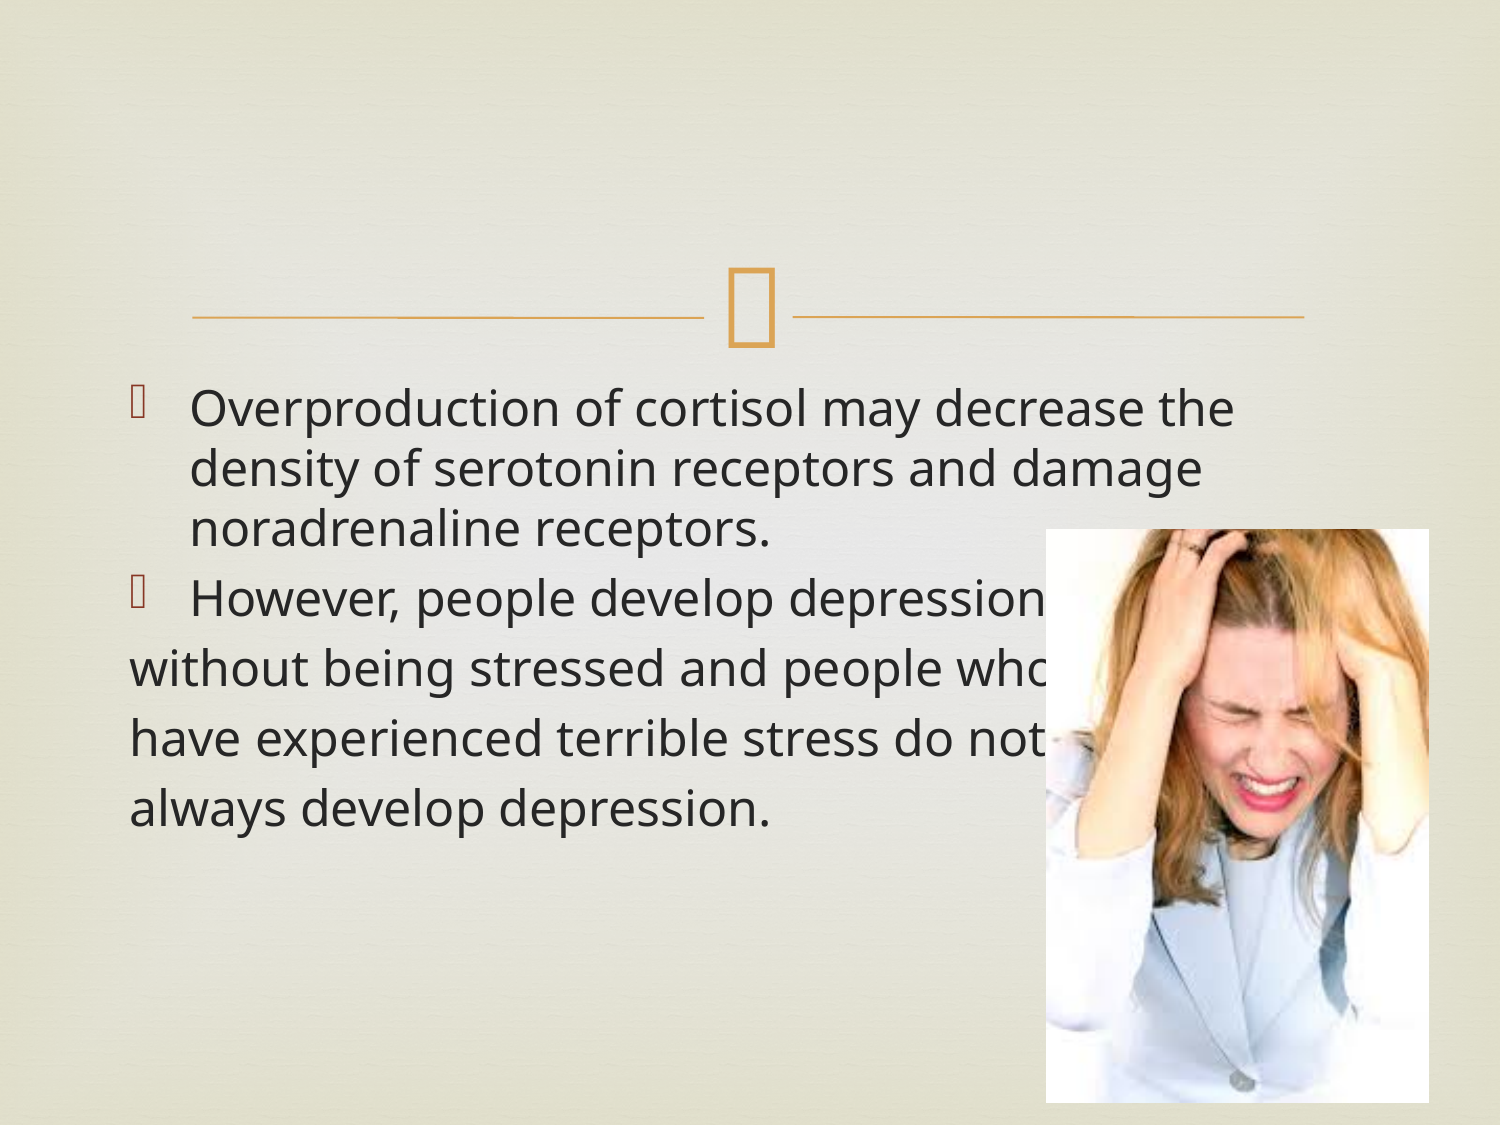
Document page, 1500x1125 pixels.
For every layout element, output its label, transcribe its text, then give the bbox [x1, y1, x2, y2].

picture [1046, 528, 1429, 1103]
list Overproduction of cortisol may decrease the density of serotonin receptors and damage noradrenaline receptors. However, people develop depression without being stressed and people who have experienced terrible stress do not always develop depression. [114, 368, 1386, 1005]
